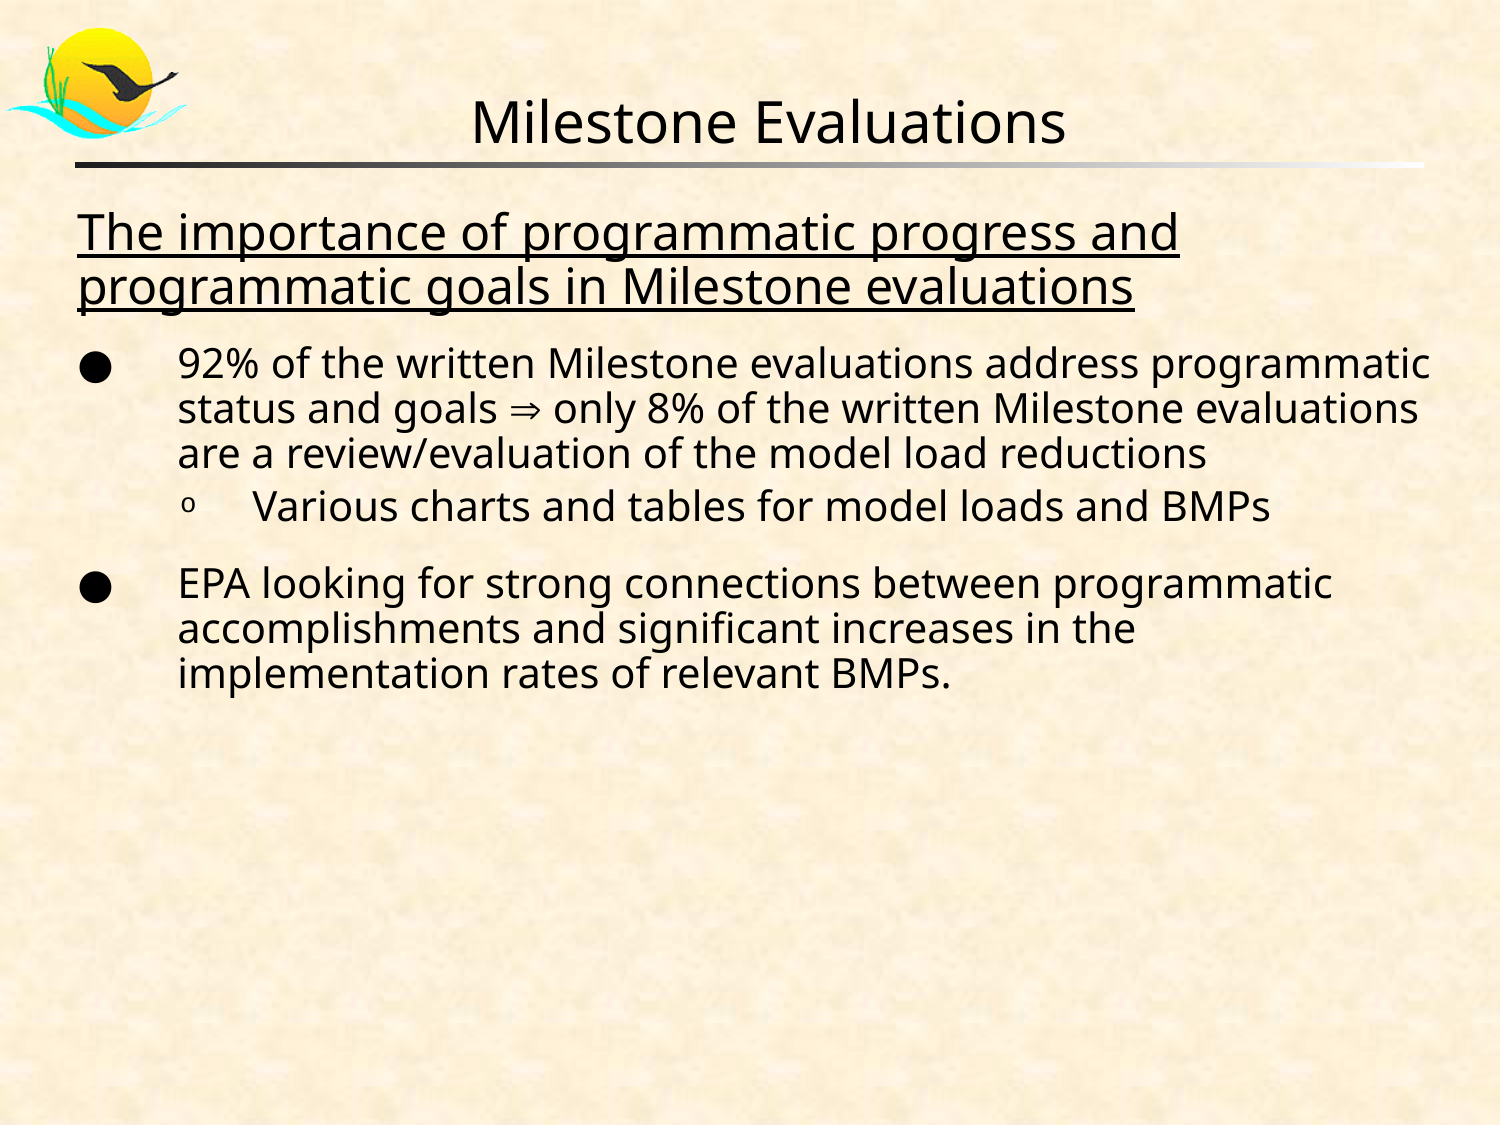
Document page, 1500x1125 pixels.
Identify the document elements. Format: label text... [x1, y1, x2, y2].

text_box [75, 162, 1425, 168]
text_box The importance of programmatic progress and programmatic goals in Milestone evaluations 92% of the written Milestone evaluations address programmatic status and goals  only 8% of the written Milestone evaluations are a review/evaluation of the model load reductions Various charts and tables for model loads and BMPs EPA looking for strong connections between programmatic accomplishments and significant increases in the implementation rates of relevant BMPs. [62, 199, 1463, 875]
picture [0, 0, 1500, 1125]
title Milestone Evaluations [174, 37, 1363, 162]
